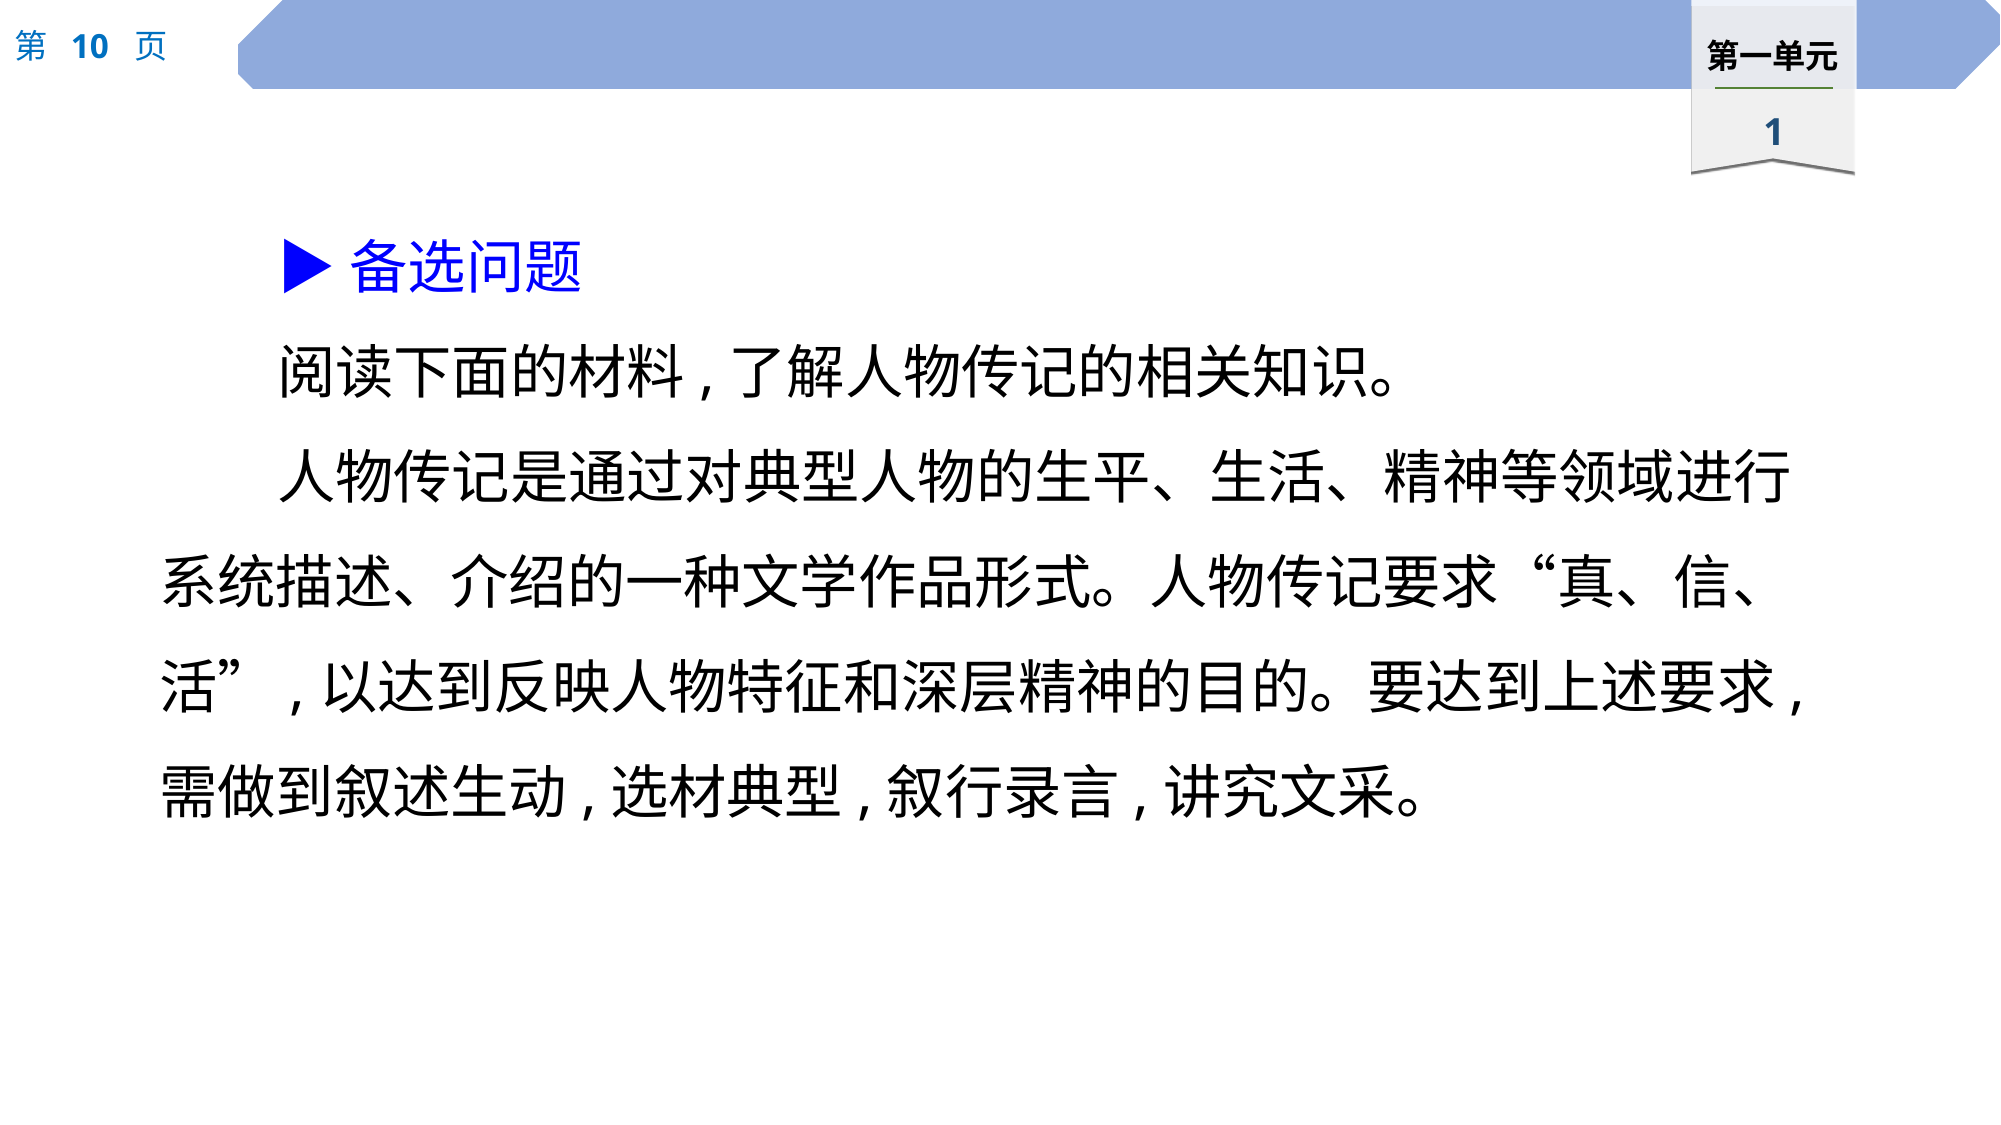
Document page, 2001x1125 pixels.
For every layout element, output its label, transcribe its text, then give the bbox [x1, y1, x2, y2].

list ▶备选问题 [144, 187, 1844, 292]
list 阅读下面的材料,了解人物传记的相关知识。 人物传记是通过对典型人物的生平、生活、精神等领域进行系统描述、介绍的一种文学作品形式。人物传记要求“真、信、活”,以达到反映人物特征和深层精神的目的。要达到上述要求,需做到叙述生动,选材典型,叙行录言,讲究文采。 [144, 292, 1844, 598]
